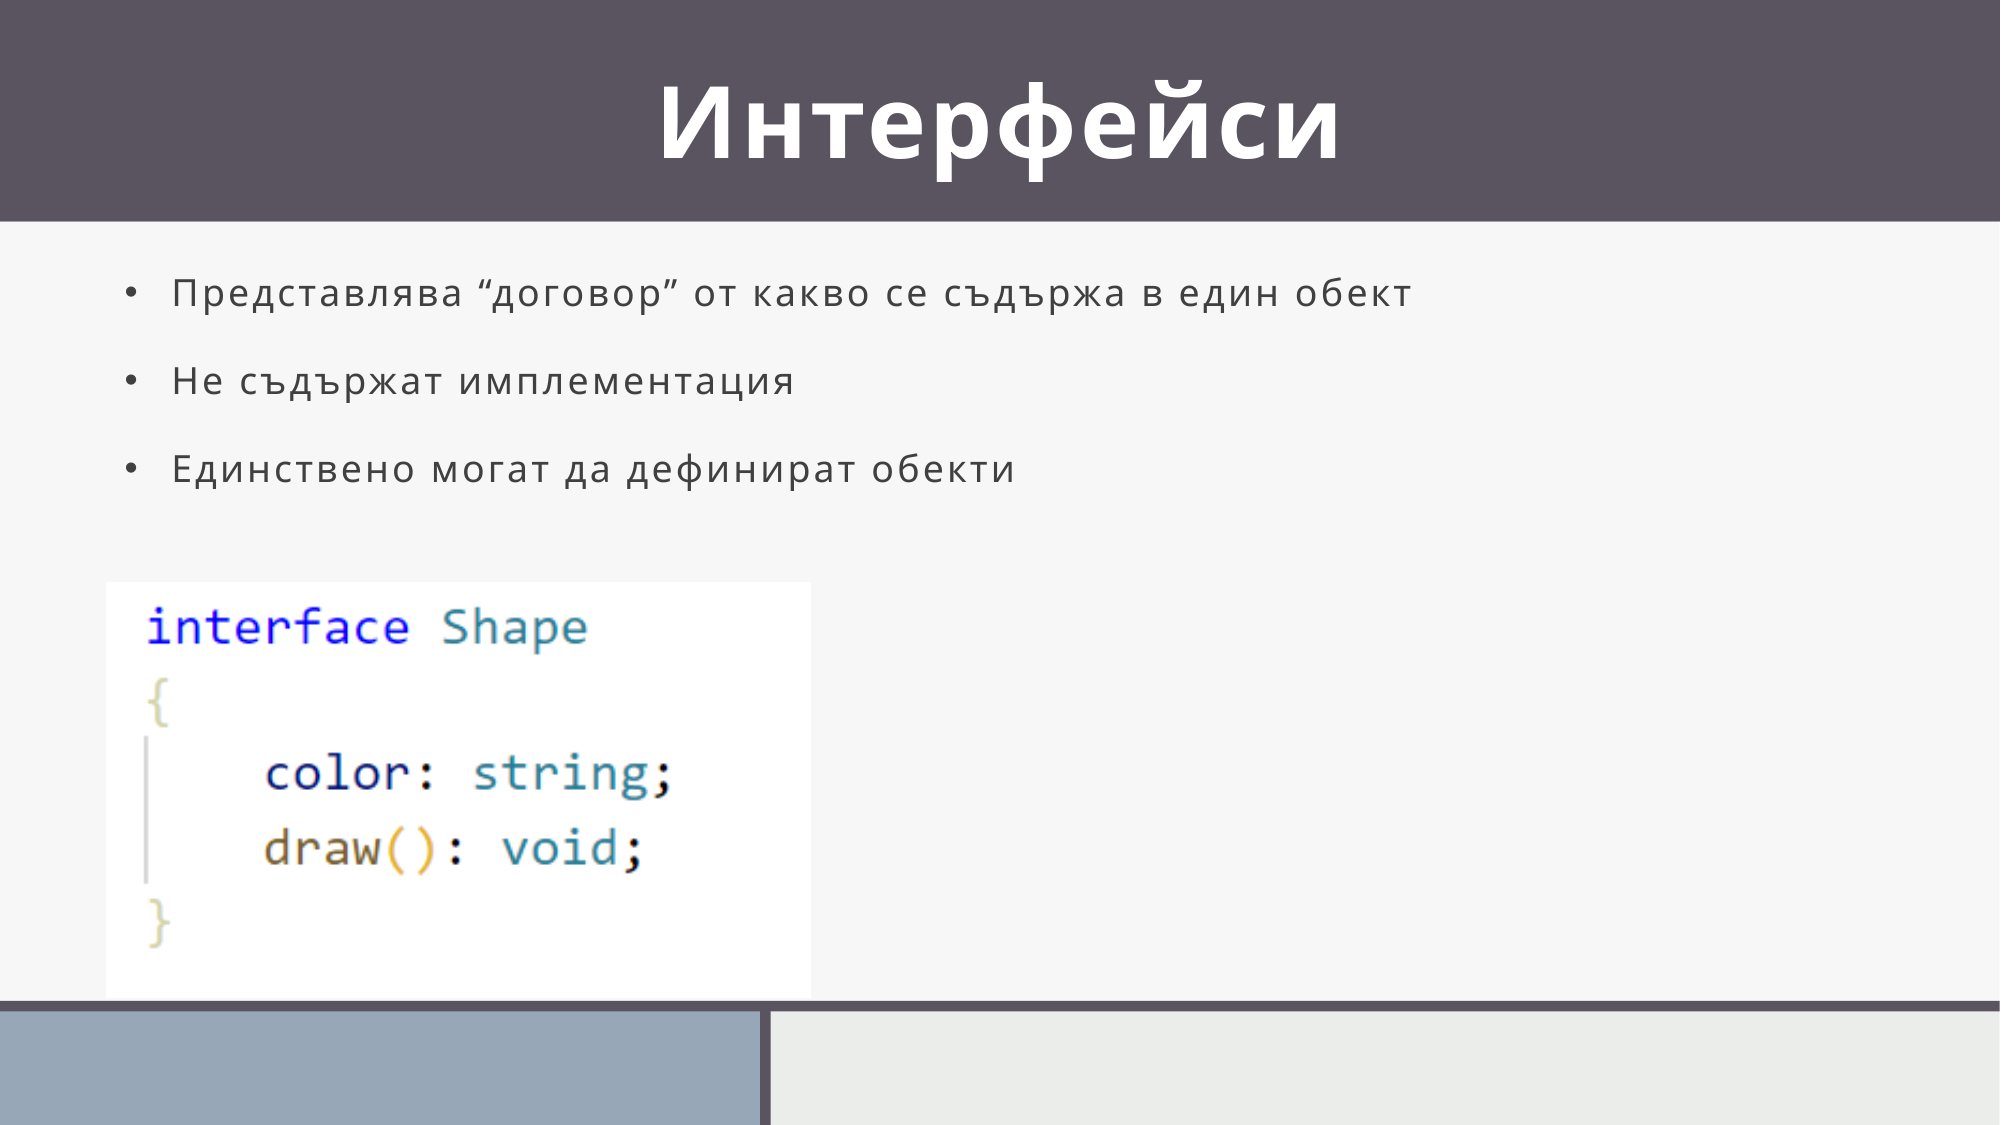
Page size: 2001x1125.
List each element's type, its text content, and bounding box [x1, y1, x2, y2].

picture [106, 582, 811, 998]
title Интерфейси [106, 15, 1895, 207]
list Представлява “договор” от какво се съдържа в един обект Не съдържат имплементация Единствено могат да дефинират обекти [106, 239, 1513, 532]
